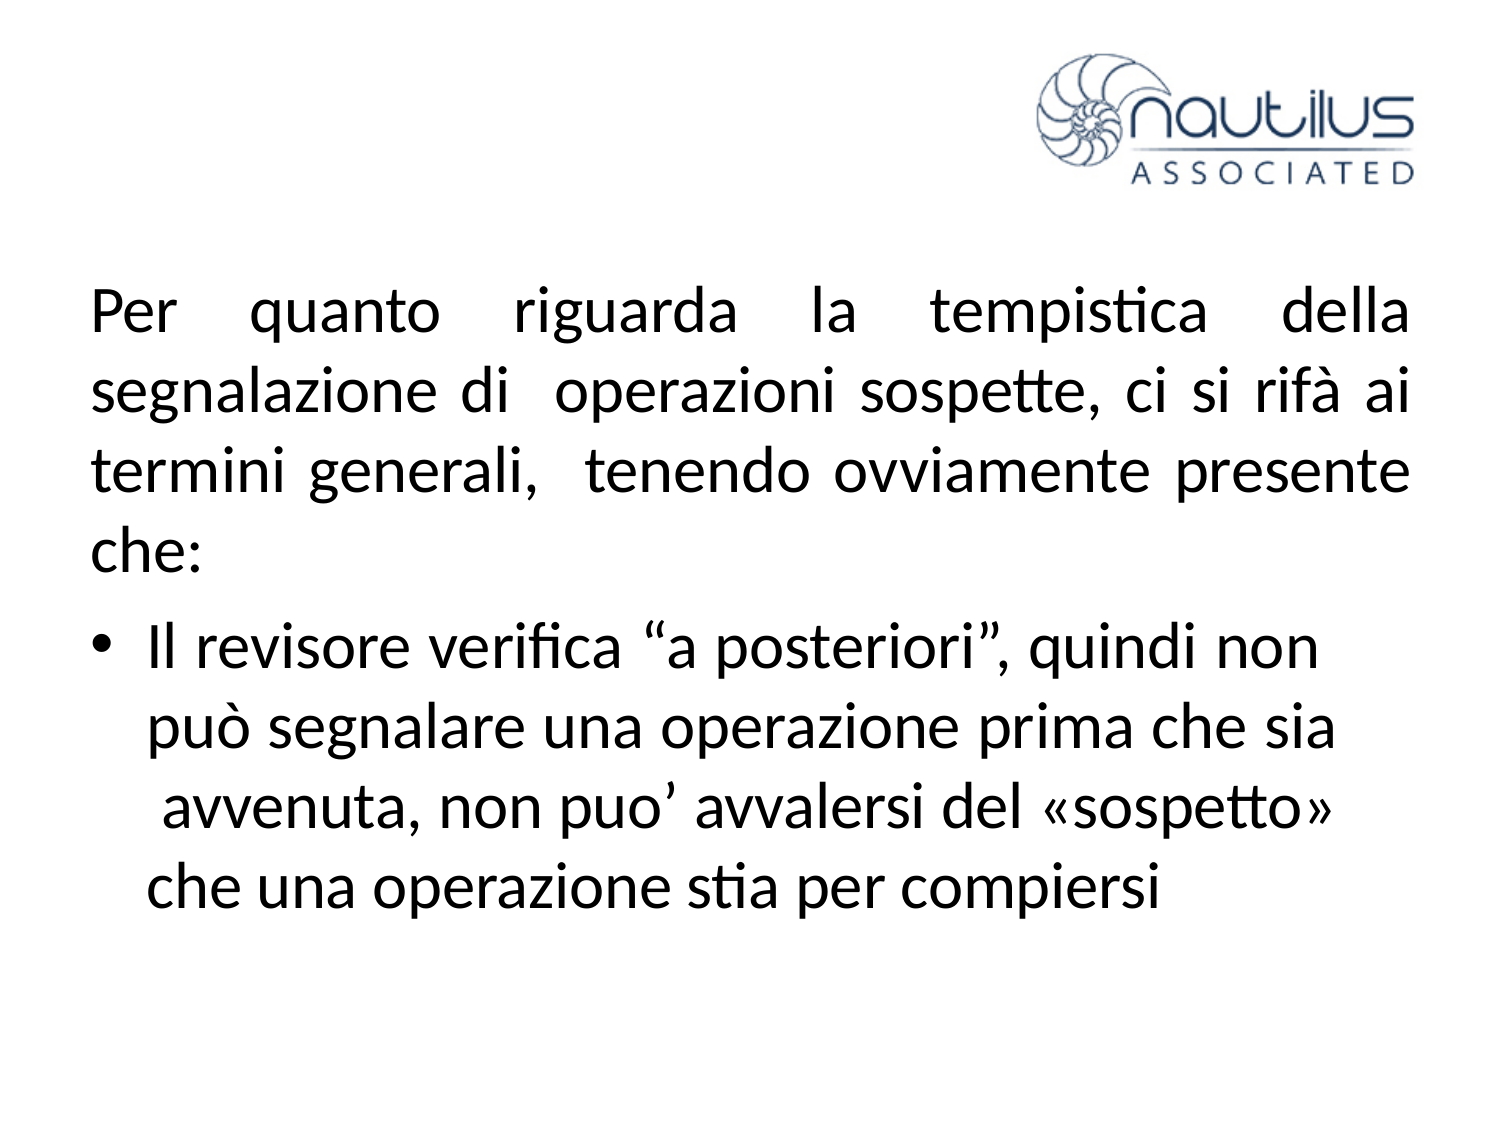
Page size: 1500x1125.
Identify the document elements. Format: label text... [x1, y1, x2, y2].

text_box Per quanto riguarda la tempistica della segnalazione di operazioni sospette, ci si rifà ai termini generali, tenendo ovviamente presente che: Il revisore verifica “a posteriori”, quindi non può segnalare una operazione prima che sia avvenuta, non puo’ avvalersi del «sospetto» che una operazione stia per compiersi [87, 263, 1413, 922]
picture [998, 40, 1467, 200]
